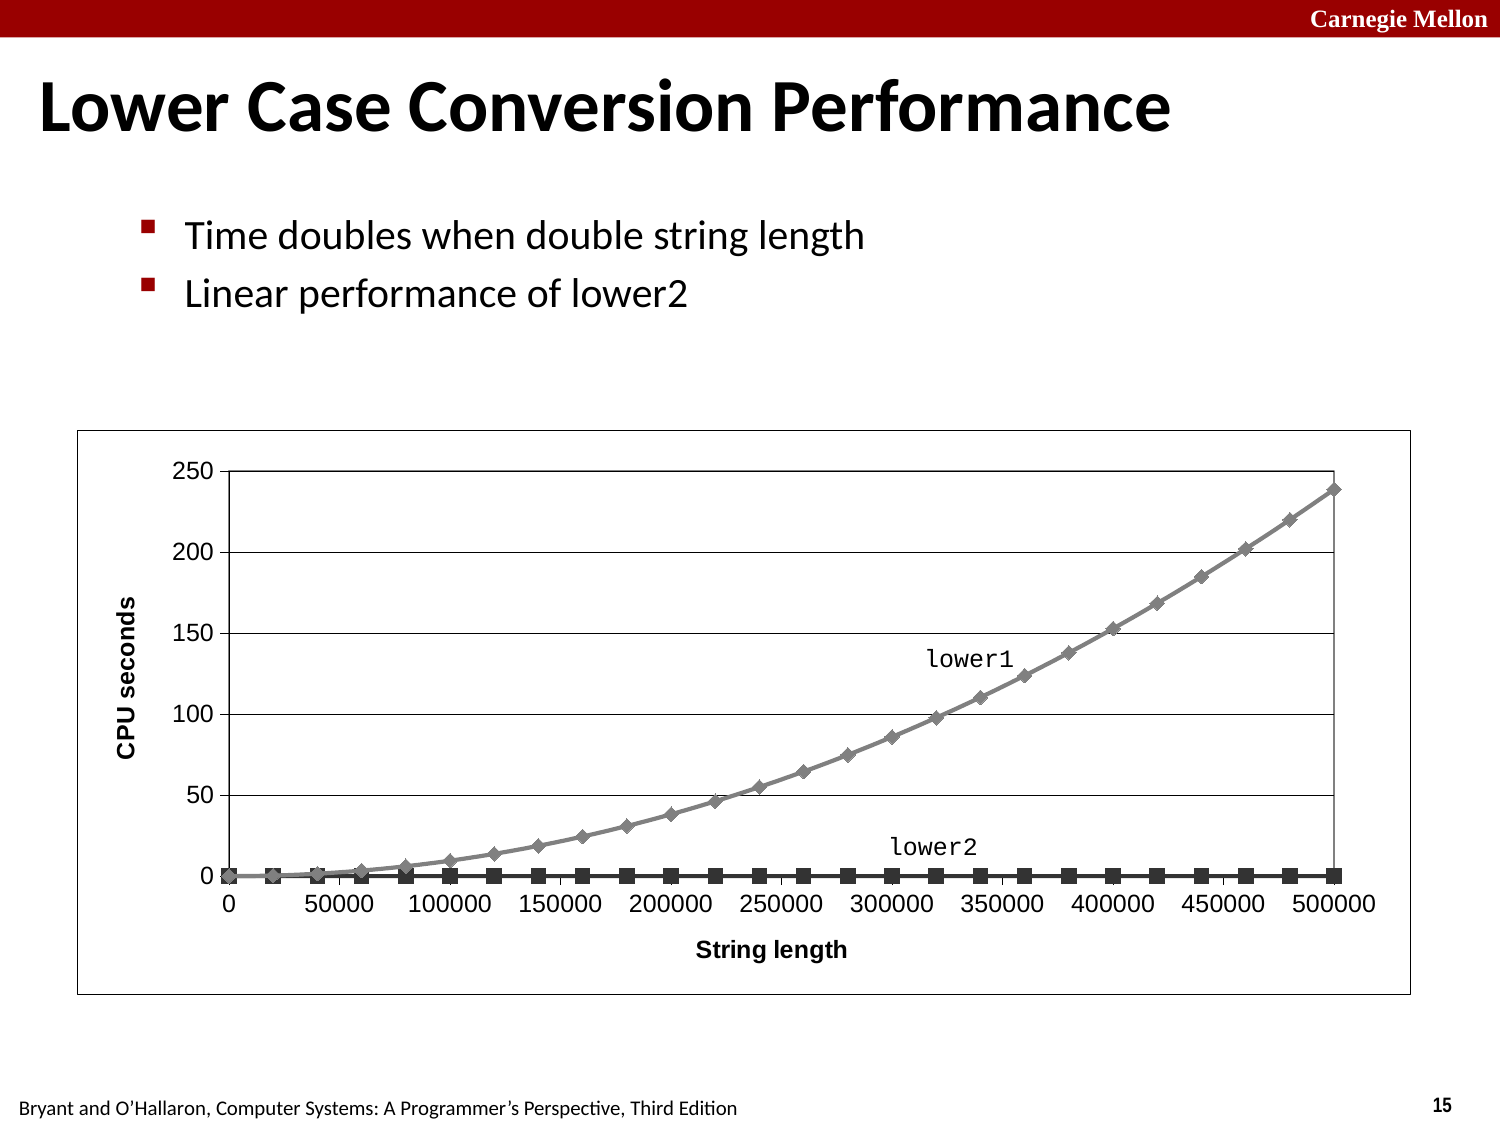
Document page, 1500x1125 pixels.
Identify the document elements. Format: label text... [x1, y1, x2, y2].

title Lower Case Conversion Performance [24, 54, 1463, 150]
list Time doubles when double string length Linear performance of lower2 [47, 199, 1411, 350]
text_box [76, 429, 1411, 995]
